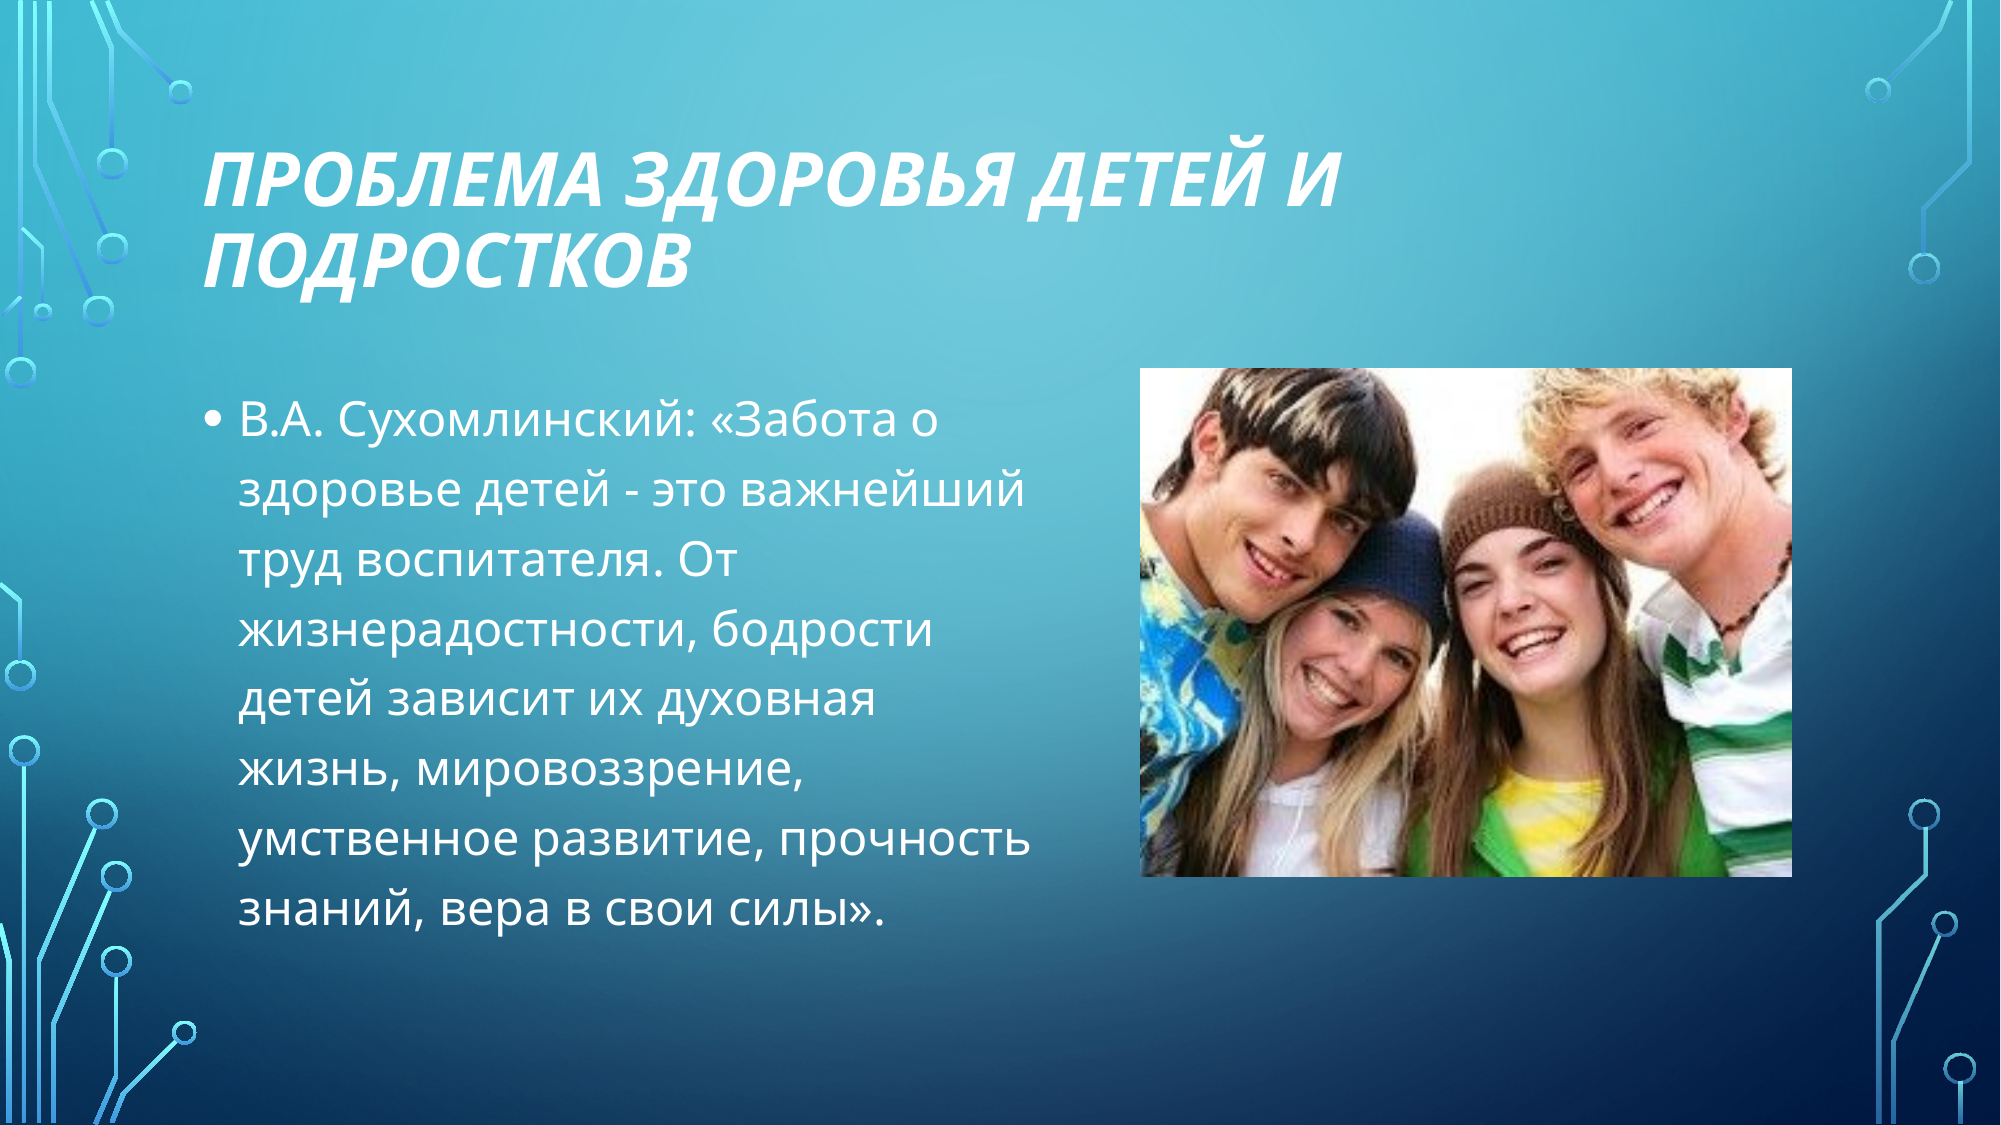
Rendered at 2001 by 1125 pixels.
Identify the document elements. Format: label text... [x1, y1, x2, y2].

list В.А. Сухомлинский: «Забота о здоровье детей - это важнейший труд воспитателя. От жизнерадостности, бодрости детей зависит их духовная жизнь, мировоззрение, умственное развитие, прочность знаний, вера в свои силы». [187, 369, 1070, 950]
title Проблема здоровья детей и подростков [187, 101, 1813, 344]
picture [1140, 368, 1792, 877]
